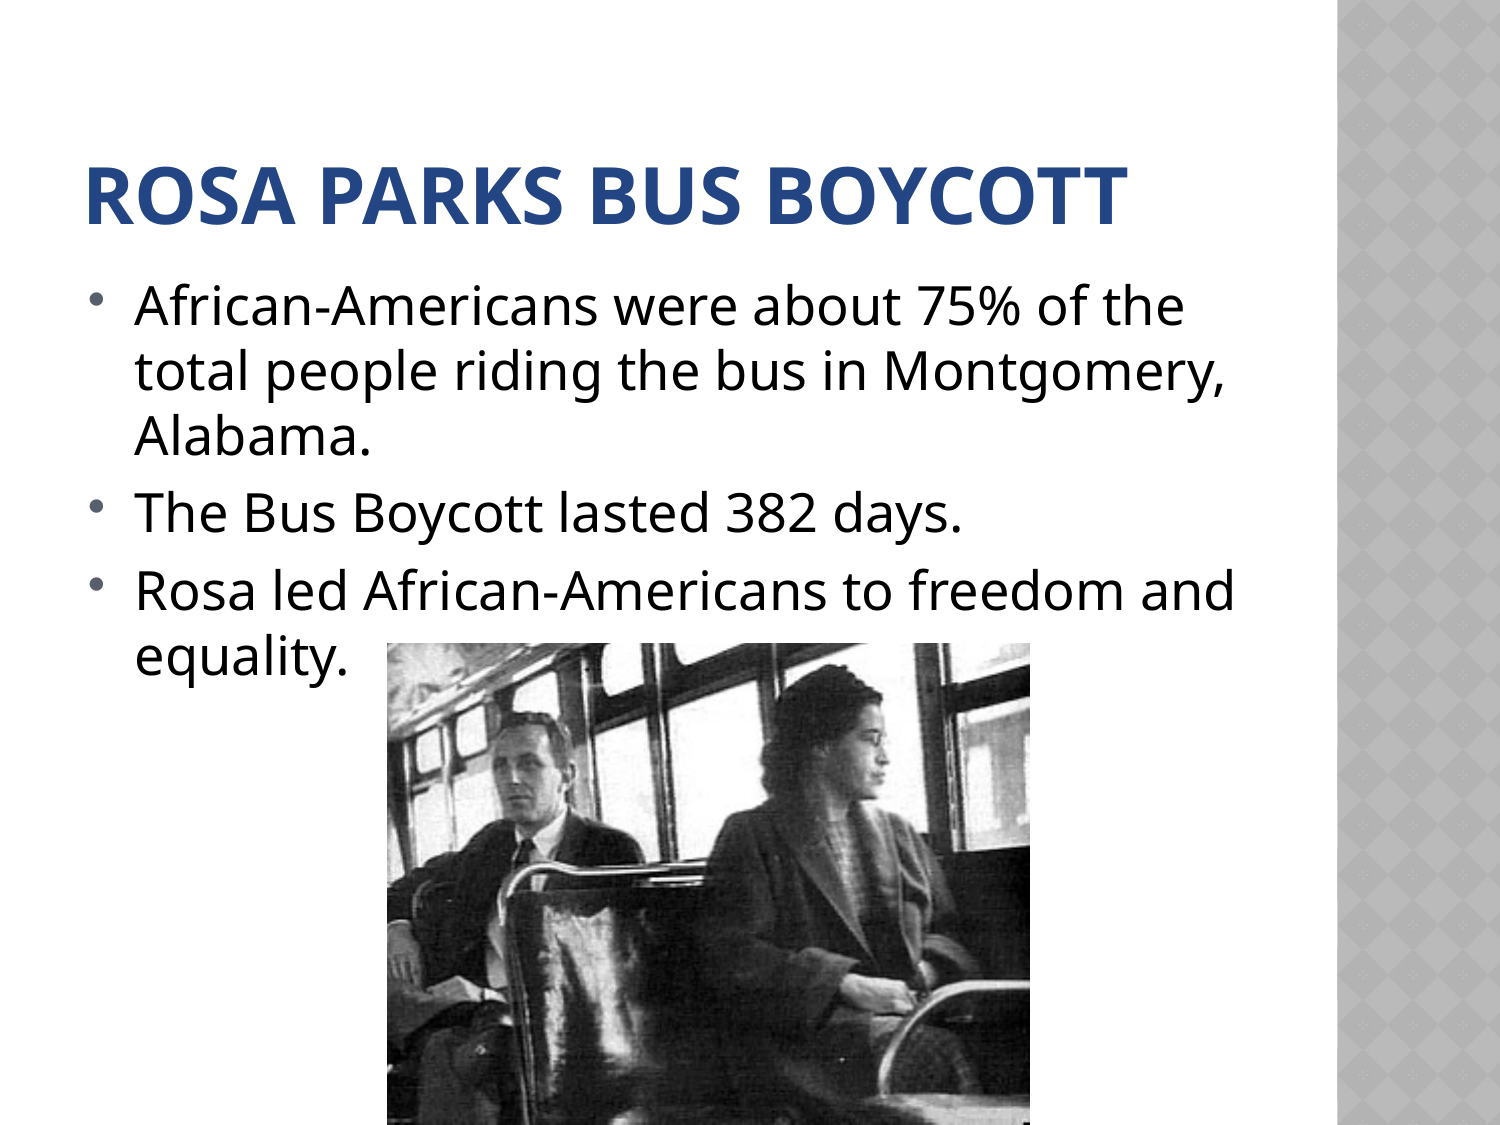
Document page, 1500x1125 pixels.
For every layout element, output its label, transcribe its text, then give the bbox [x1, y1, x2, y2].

title Rosa parks bus boycott [75, 52, 1263, 240]
picture [387, 643, 1030, 1125]
list African-Americans were about 75% of the total people riding the bus in Montgomery, Alabama. The Bus Boycott lasted 382 days. Rosa led African-Americans to freedom and equality. [75, 264, 1263, 1059]
